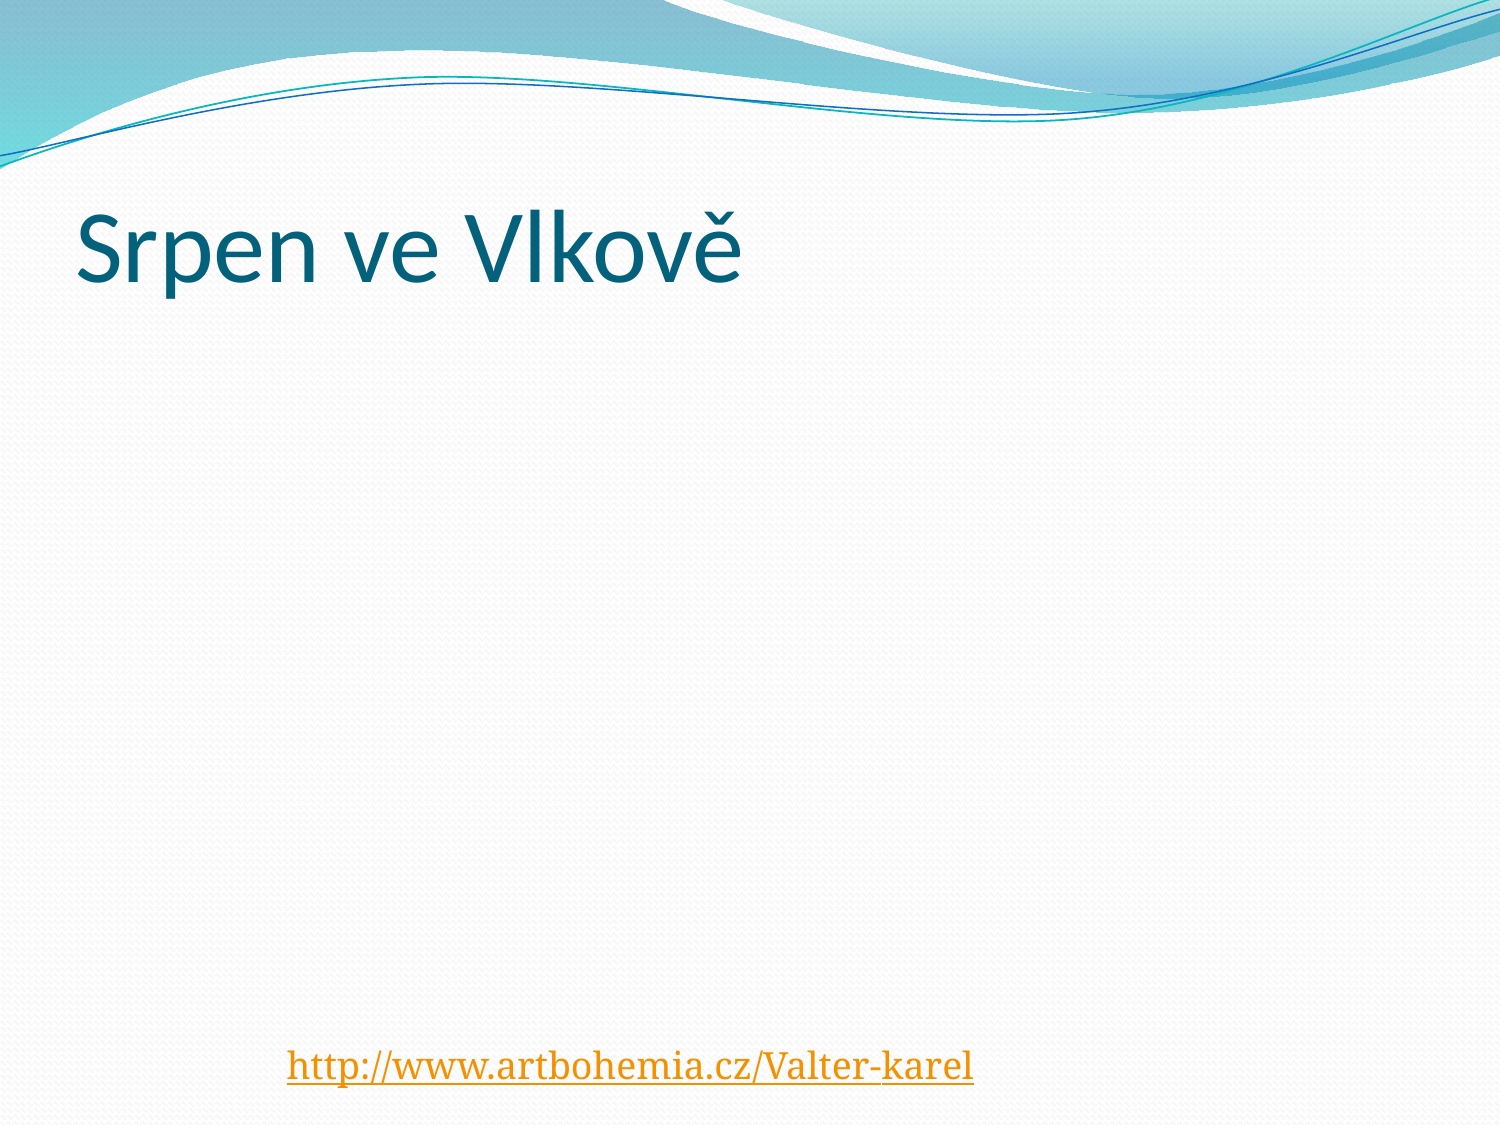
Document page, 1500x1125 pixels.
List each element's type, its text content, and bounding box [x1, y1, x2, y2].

text_box http://www.artbohemia.cz/Valter-karel [272, 1034, 989, 1125]
title Srpen ve Vlkově [75, 115, 1425, 303]
